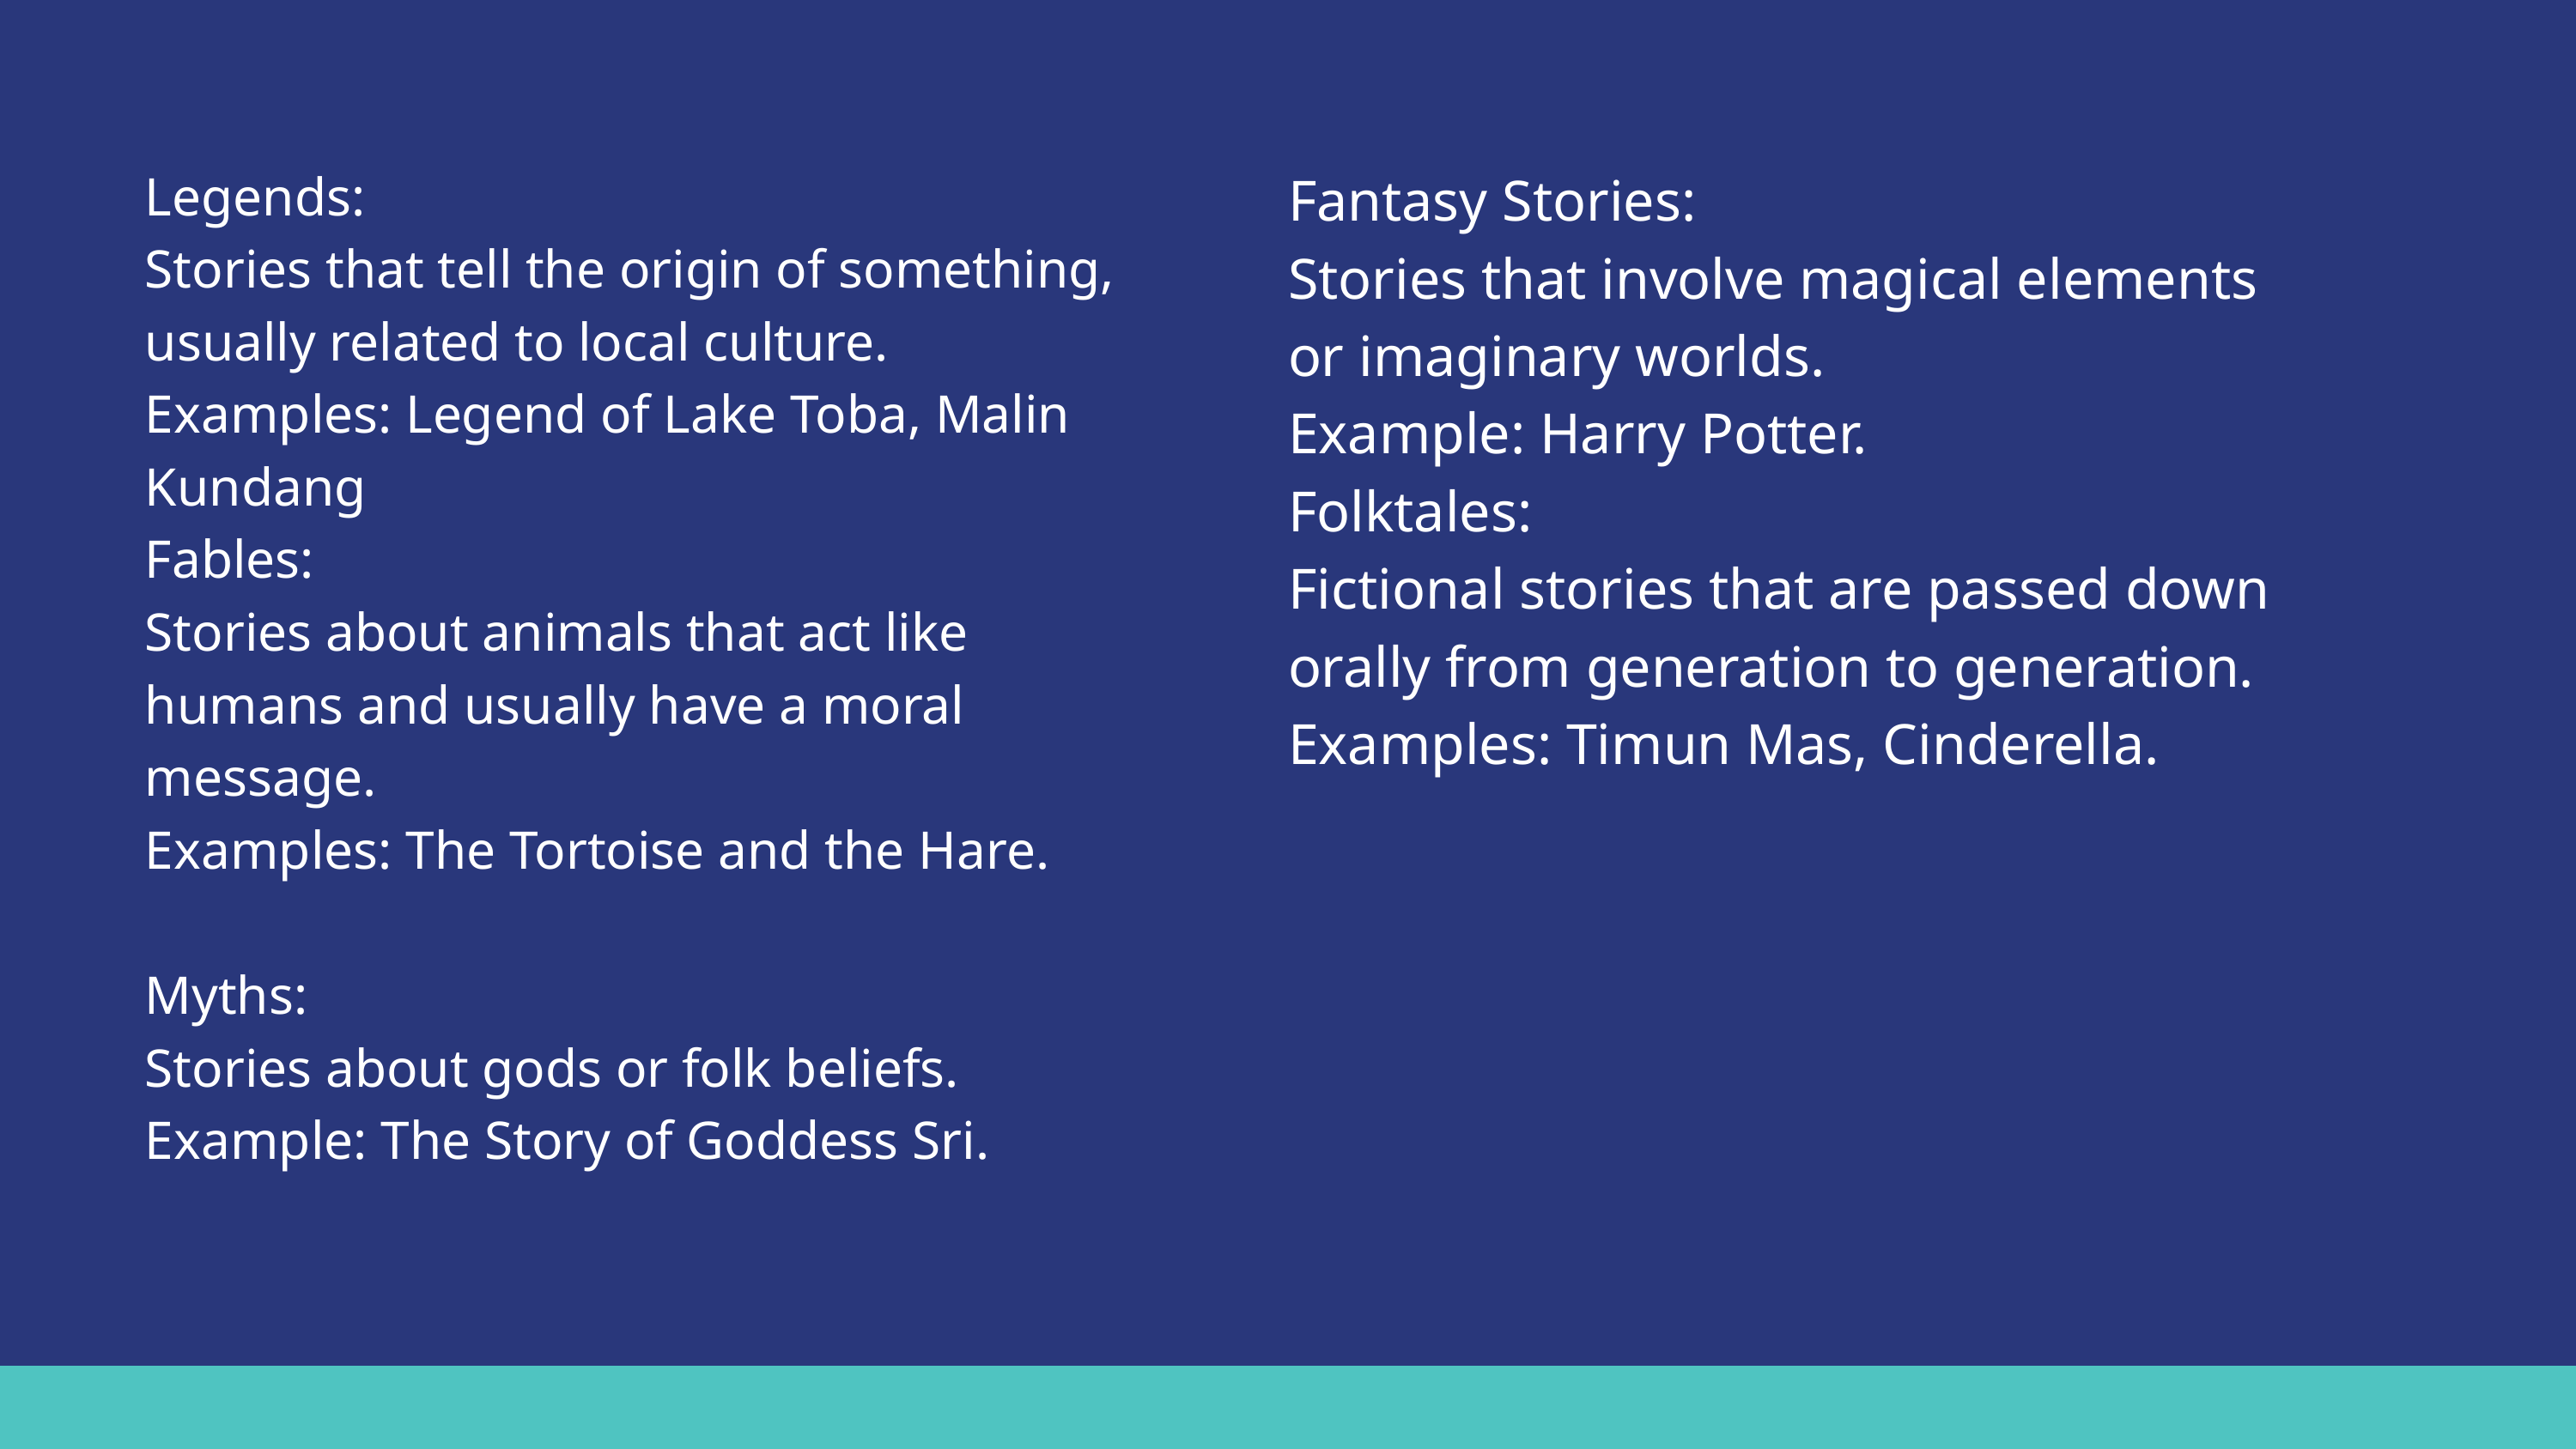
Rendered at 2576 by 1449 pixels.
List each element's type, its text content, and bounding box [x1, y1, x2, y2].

text_box Fantasy Stories: Stories that involve magical elements or imaginary worlds. Example: Harry Potter. Folktales: Fictional stories that are passed down orally from generation to generation. Examples: Timun Mas, Cinderella. [1287, 155, 2311, 776]
text_box Legends: Stories that tell the origin of something, usually related to local culture. Examples: Legend of Lake Toba, Malin Kundang Fables: Stories about animals that act like humans and usually have a moral message. Examples: The Tortoise and the Hare. Myths: Stories about gods or folk beliefs. Example: The Story of Goddess Sri. [144, 153, 1167, 1170]
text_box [0, 1365, 2576, 1449]
